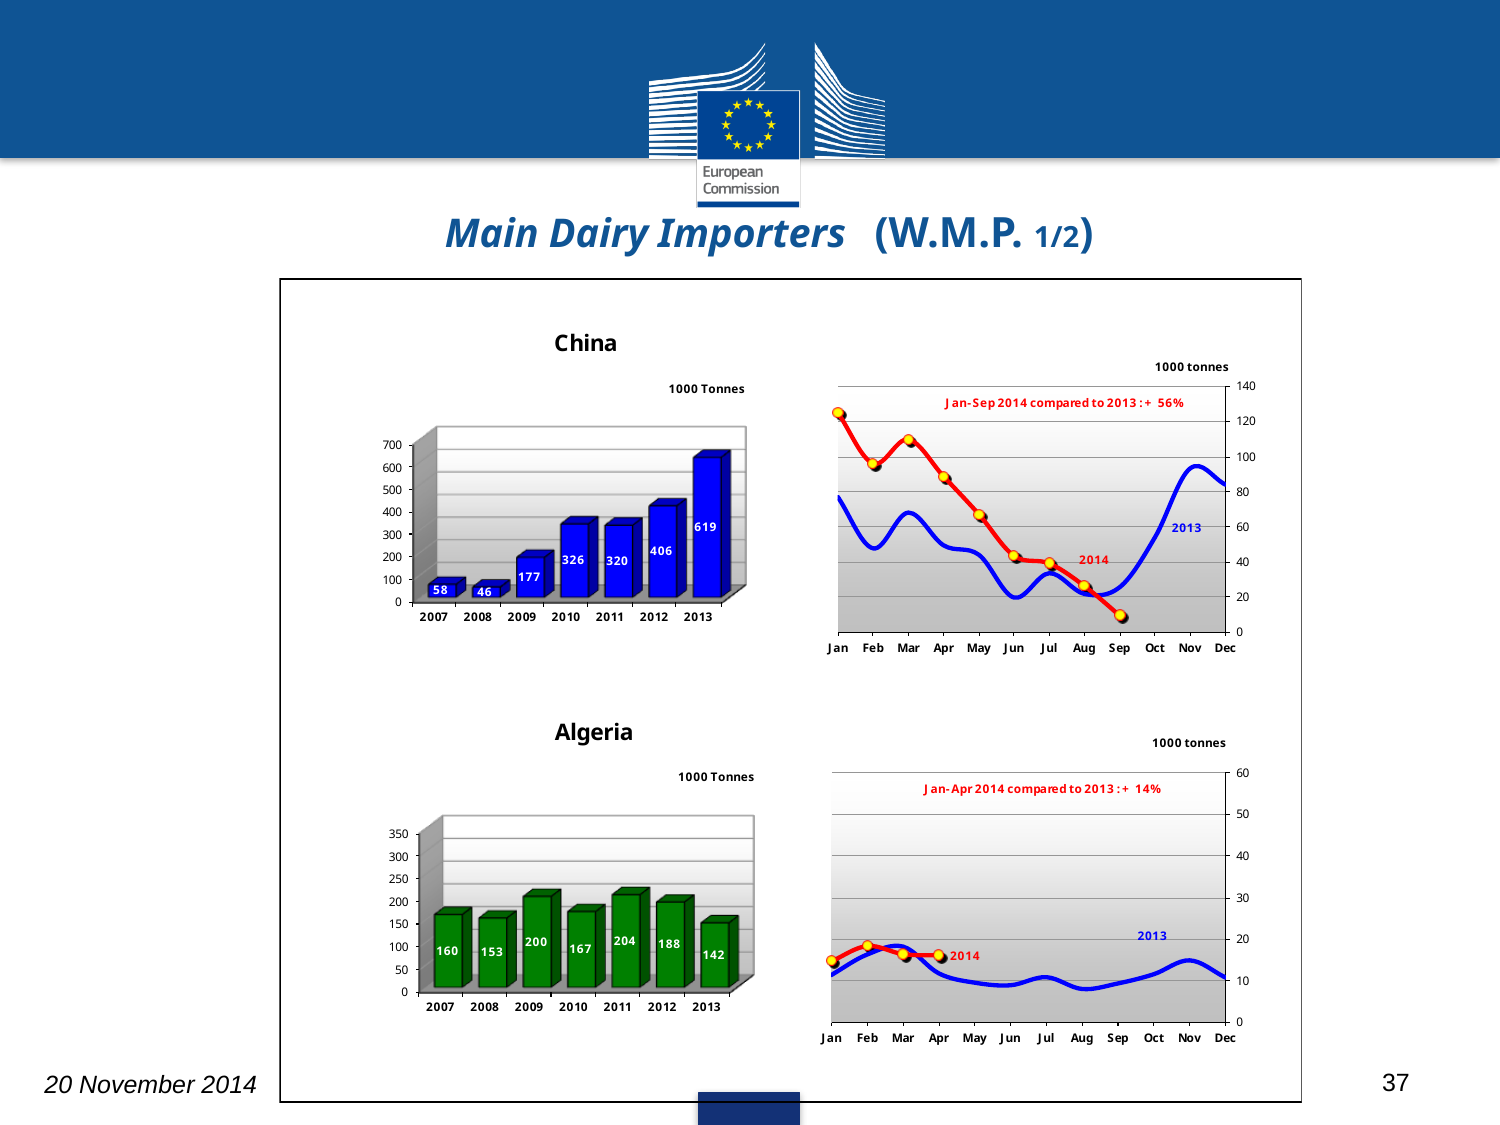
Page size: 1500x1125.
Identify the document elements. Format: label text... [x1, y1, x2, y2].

slide_number 37 [1308, 1058, 1425, 1103]
picture [649, 42, 885, 184]
title Main Dairy Importers (W.M.P. 1/2) [64, 184, 1415, 267]
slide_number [29, 1060, 274, 1105]
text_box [279, 278, 1304, 1104]
